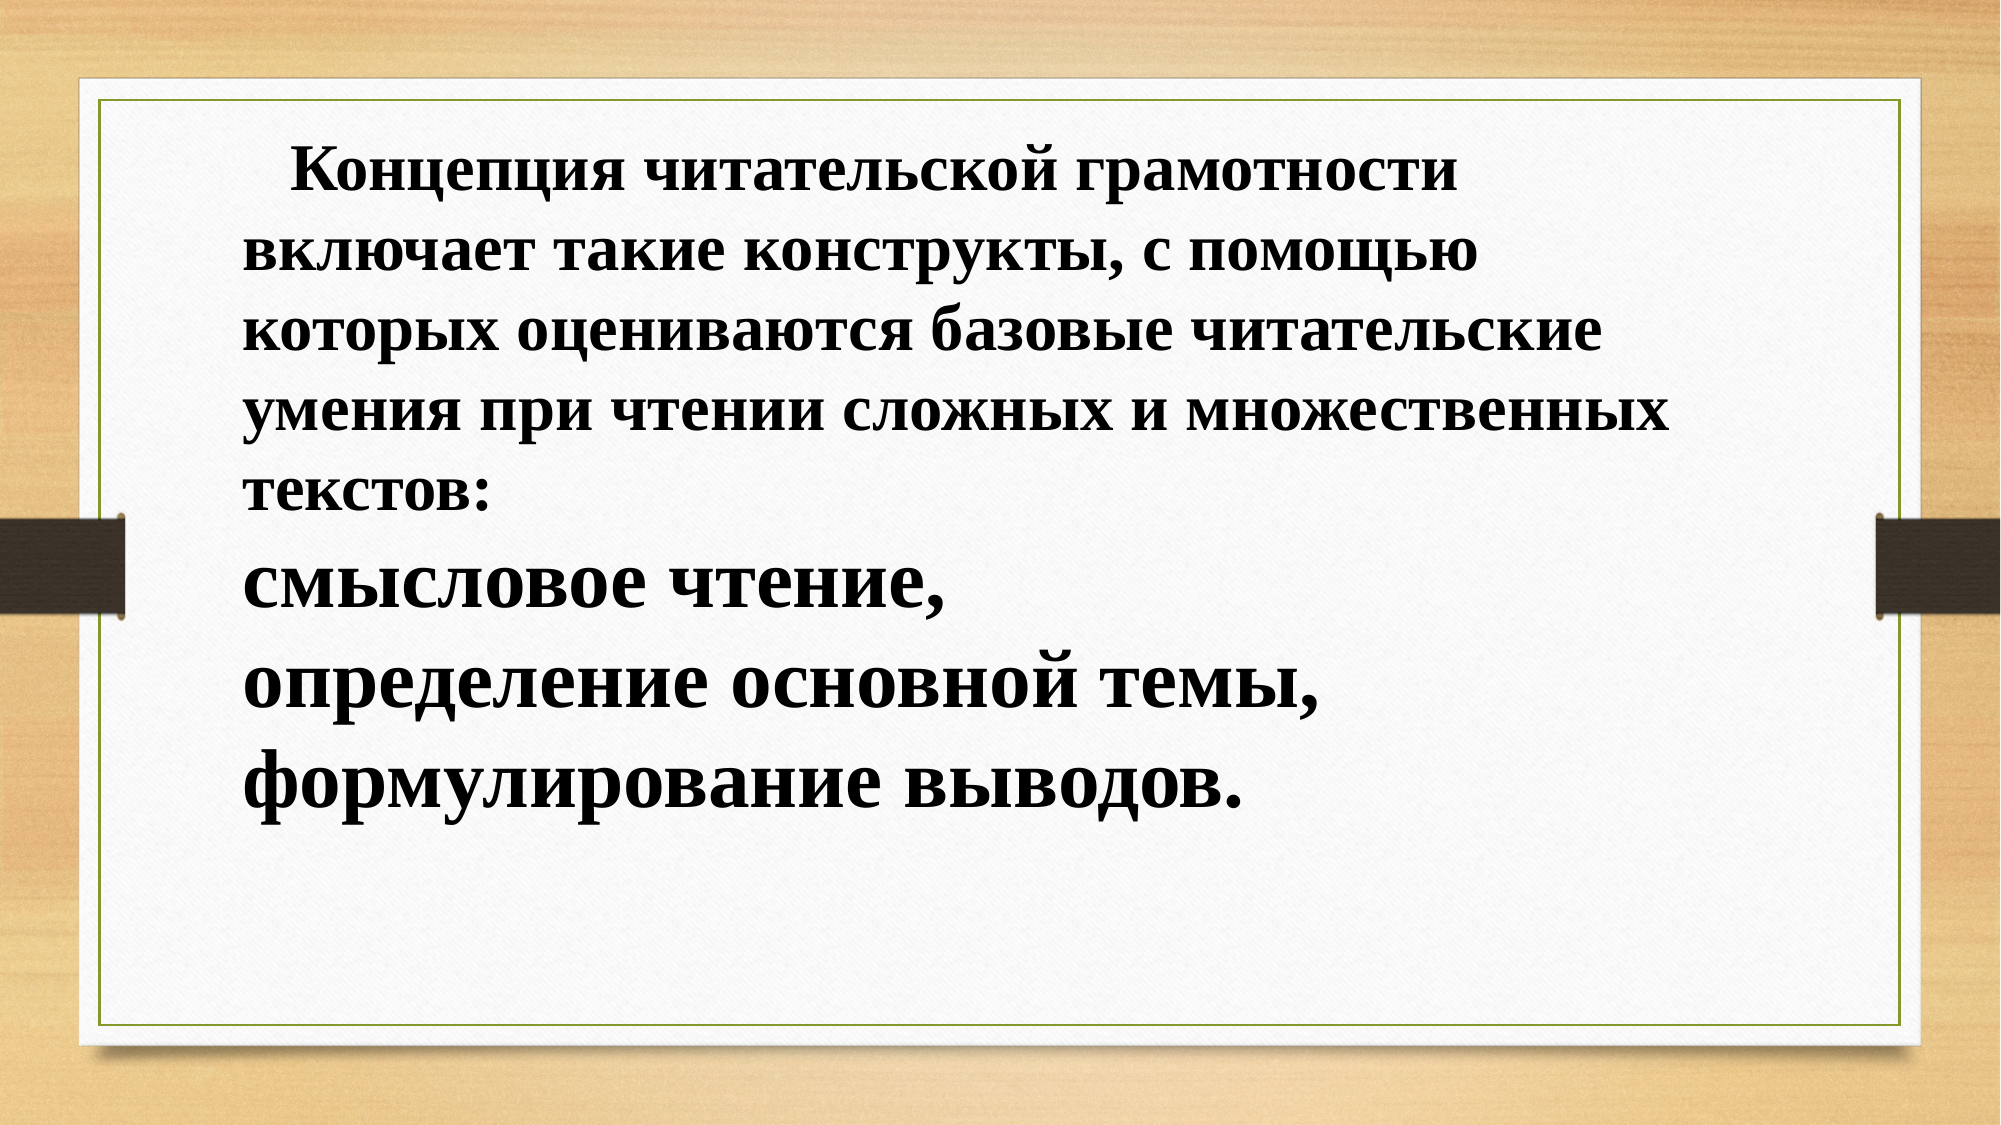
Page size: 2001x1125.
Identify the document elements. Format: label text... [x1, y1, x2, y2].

text_box Концепция читательской грамотности включает такие конструкты, с помощью которых оцениваются базовые читательские умения при чтении сложных и множественных текстов: смысловое чтение, определение основной темы, формулирование выводов. [227, 116, 1766, 831]
picture [0, 0, 2001, 1125]
